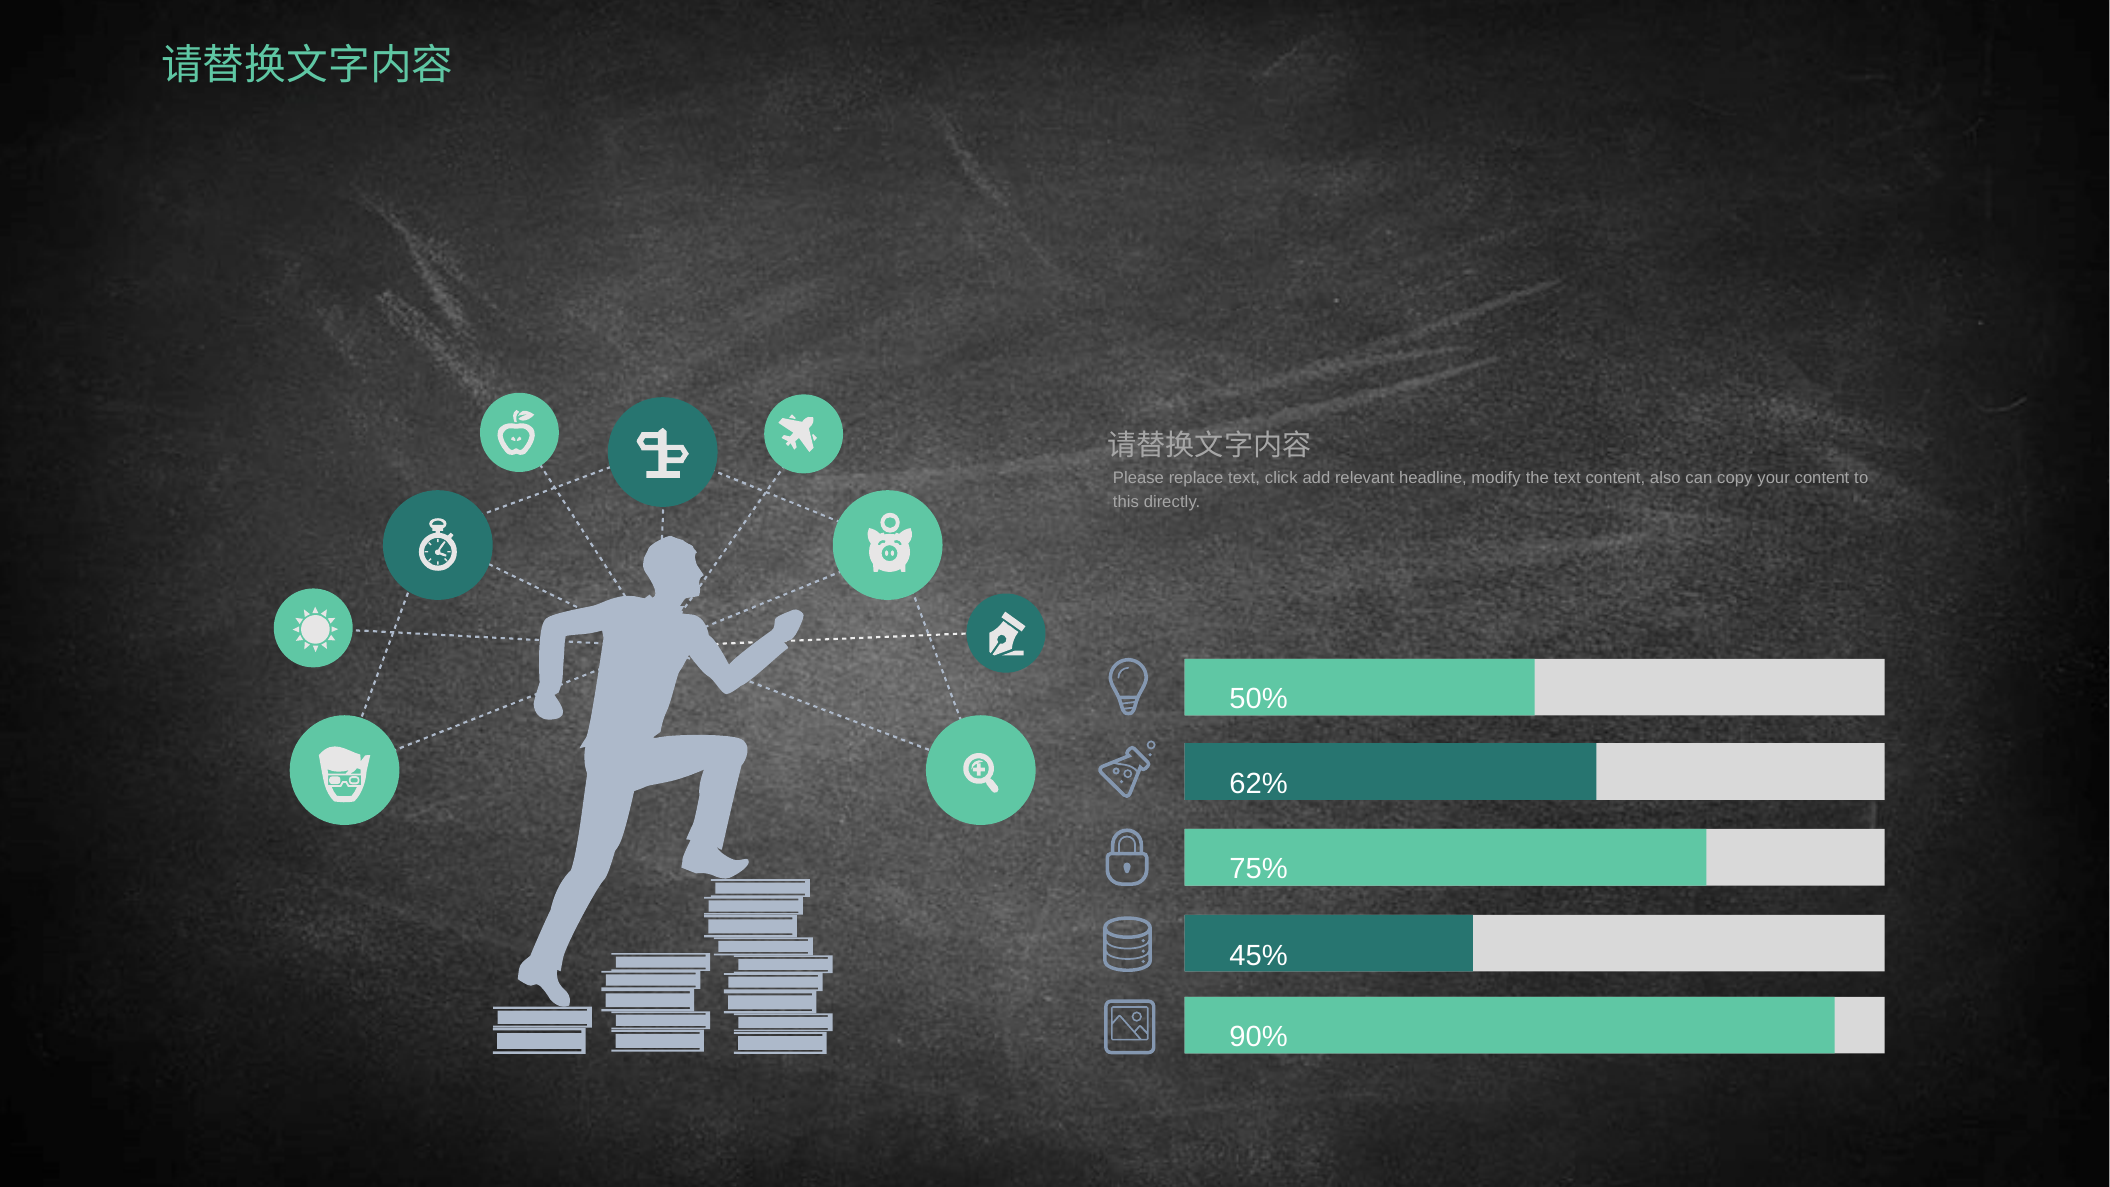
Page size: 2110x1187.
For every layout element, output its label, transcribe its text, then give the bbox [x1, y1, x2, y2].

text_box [269, 388, 1050, 1054]
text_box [1104, 999, 1156, 1055]
text_box 62% [1208, 746, 1333, 810]
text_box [1108, 657, 1149, 716]
text_box [1184, 828, 1707, 887]
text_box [1103, 916, 1152, 973]
text_box [1536, 658, 1886, 716]
text_box 90% [1208, 1000, 1333, 1064]
text_box [1707, 828, 1886, 887]
text_box [1836, 996, 1886, 1055]
text_box 50% [1208, 662, 1333, 726]
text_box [1098, 740, 1156, 798]
text_box Please replace text, click add relevant headline, modify the text content, also can copy your content to this directly. [1097, 455, 1910, 519]
text_box [1597, 742, 1886, 801]
text_box [1184, 658, 1536, 716]
text_box [1184, 742, 1597, 801]
text_box 请替换文字内容 [1091, 410, 1335, 469]
text_box [1184, 996, 1836, 1055]
text_box [1474, 914, 1886, 972]
text_box 75% [1208, 832, 1333, 896]
text_box 45% [1208, 918, 1333, 982]
text_box 请替换文字内容 [145, 22, 500, 94]
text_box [1105, 828, 1149, 886]
text_box [1184, 914, 1474, 972]
picture [0, 0, 2110, 1187]
